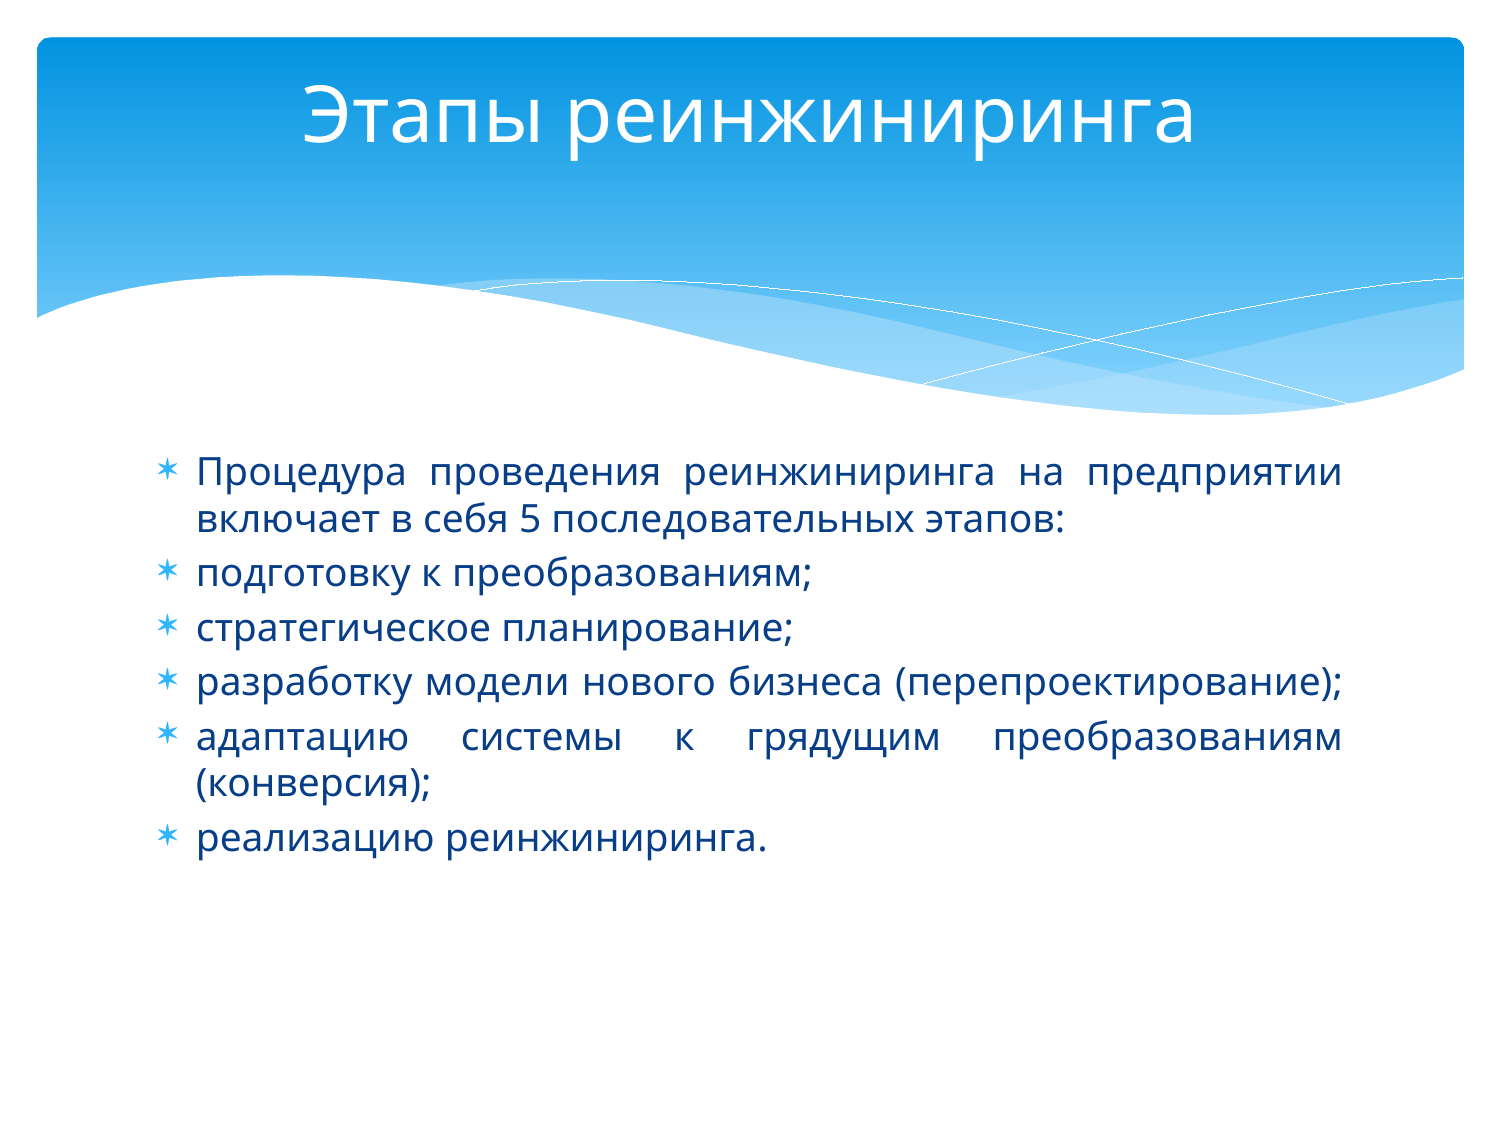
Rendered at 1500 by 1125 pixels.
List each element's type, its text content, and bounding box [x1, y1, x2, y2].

title Этапы реинжиниринга [75, 55, 1425, 261]
list Процедура проведения реинжиниринга на предприятии включает в себя 5 последовательных этапов: подготовку к преобразованиям; стратегическое планирование; разработку модели нового бизнеса (перепроектирование); адаптацию системы к грядущим преобразованиям (конверсия); реализацию реинжиниринга. [143, 438, 1359, 1005]
